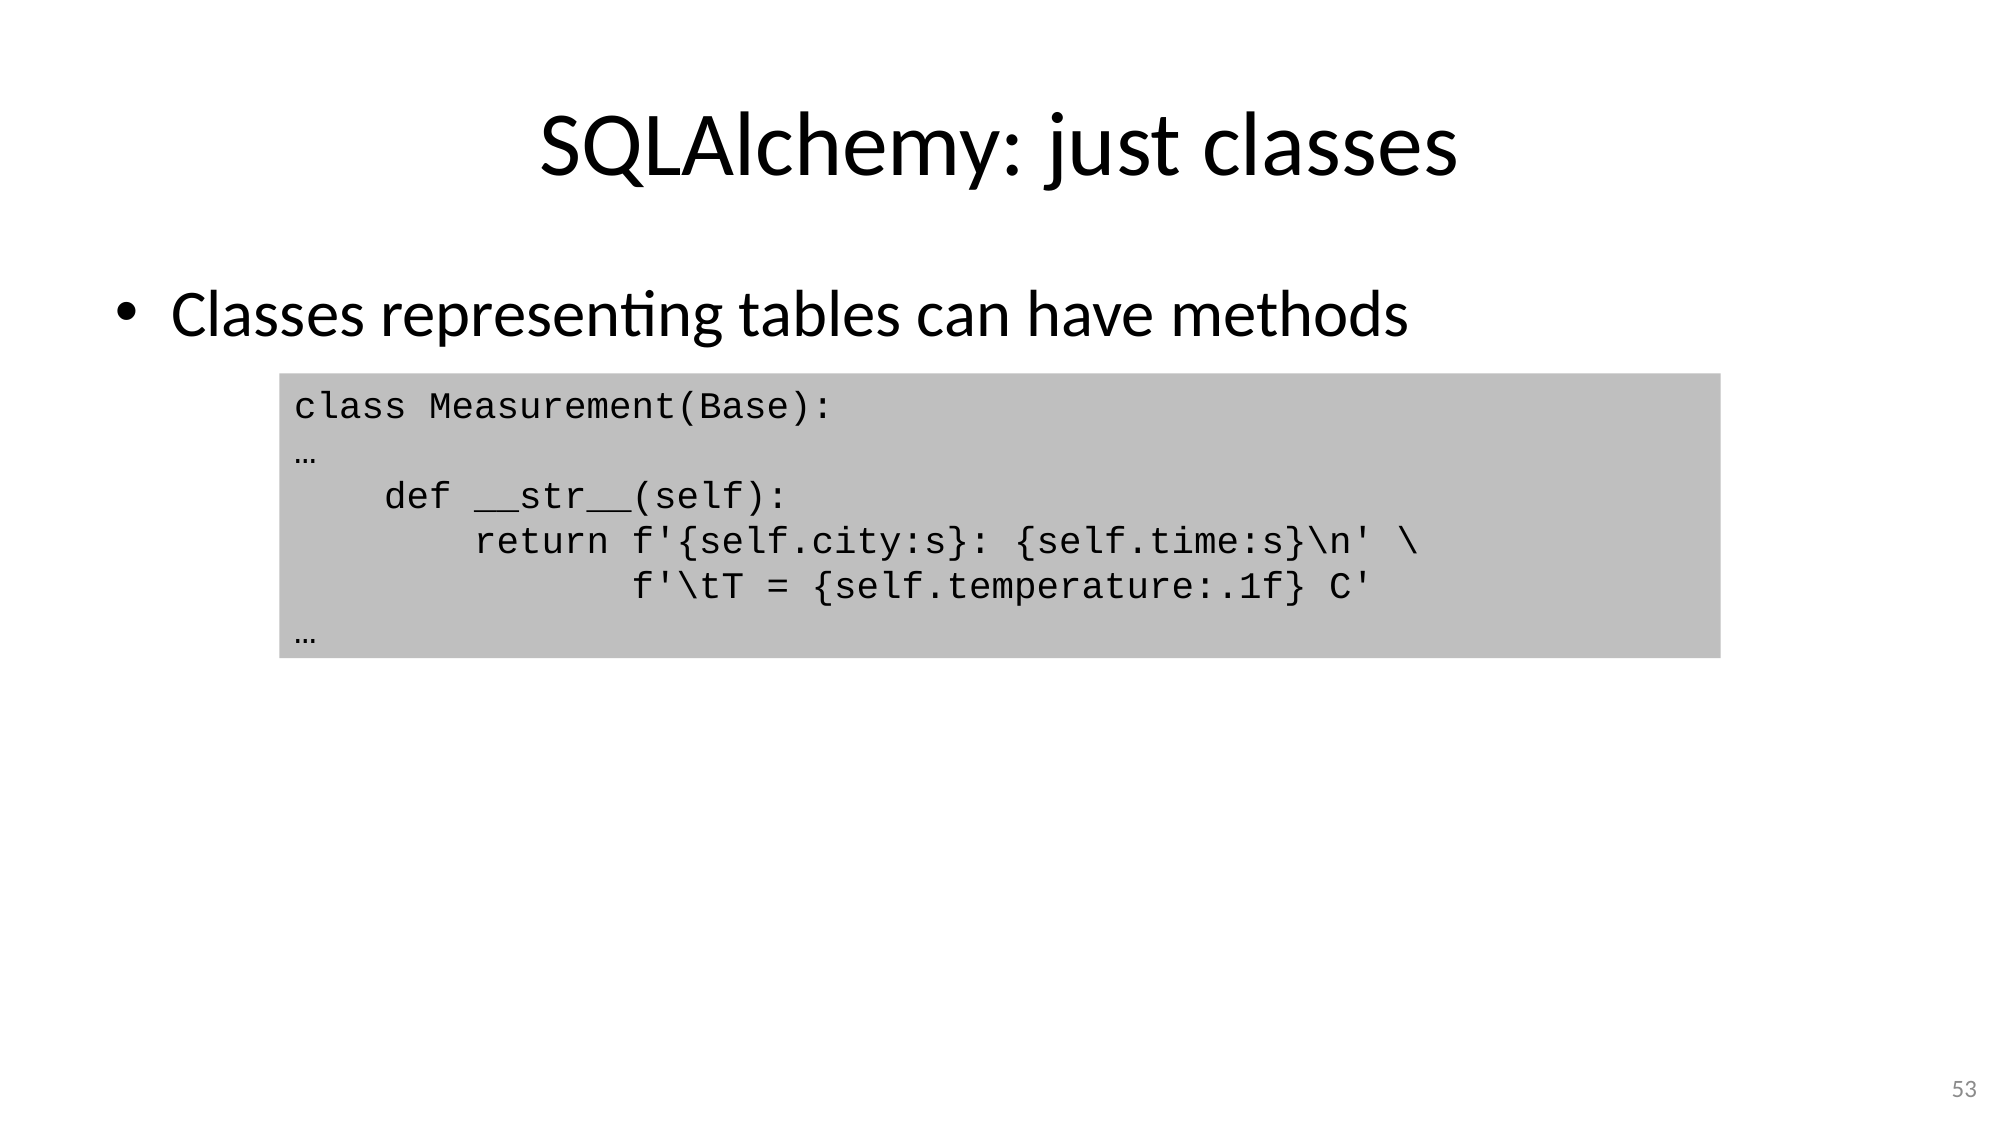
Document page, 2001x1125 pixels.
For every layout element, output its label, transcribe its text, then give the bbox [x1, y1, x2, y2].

list Classes representing tables can have methods [99, 262, 1900, 1005]
text_box class Measurement(Base): … def __str__(self): return f'{self.city:s}: {self.time:s}\n' \ f'\tT = {self.temperature:.1f} C' … [279, 373, 1721, 659]
slide_number 53 [1525, 1057, 1993, 1118]
title SQLAlchemy: just classes [99, 45, 1900, 233]
